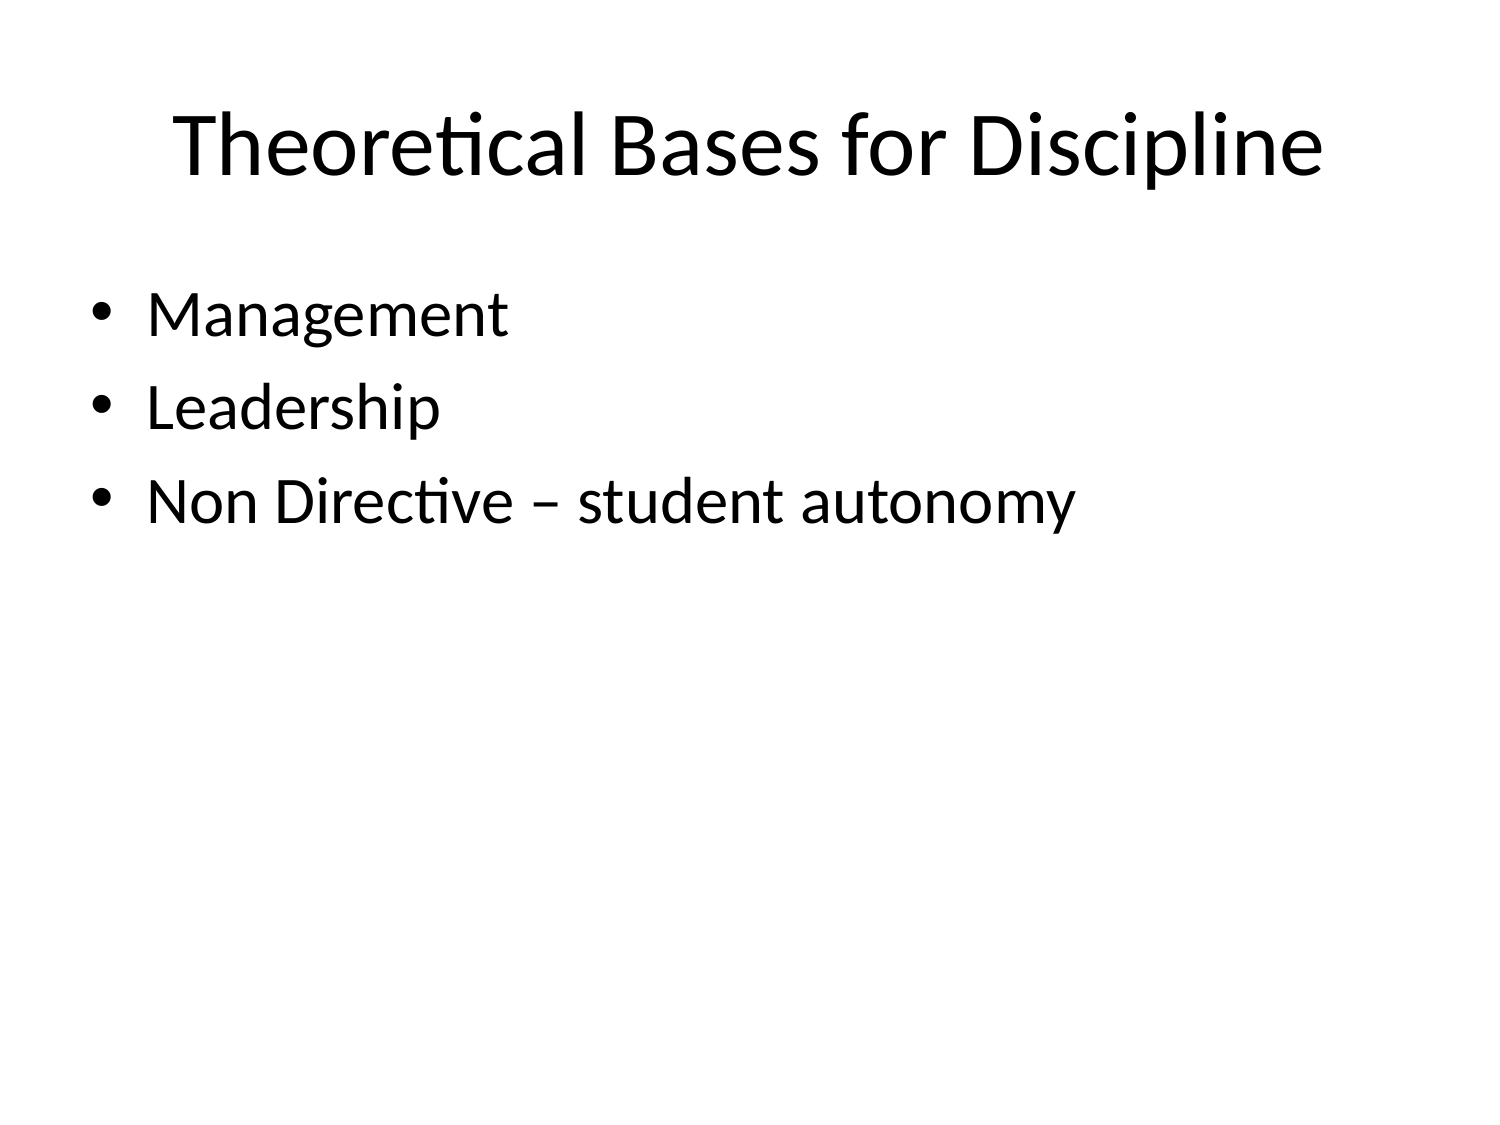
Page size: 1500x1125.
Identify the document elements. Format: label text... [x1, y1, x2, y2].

list Management Leadership Non Directive – student autonomy [75, 262, 1425, 622]
title Theoretical Bases for Discipline [75, 45, 1425, 233]
